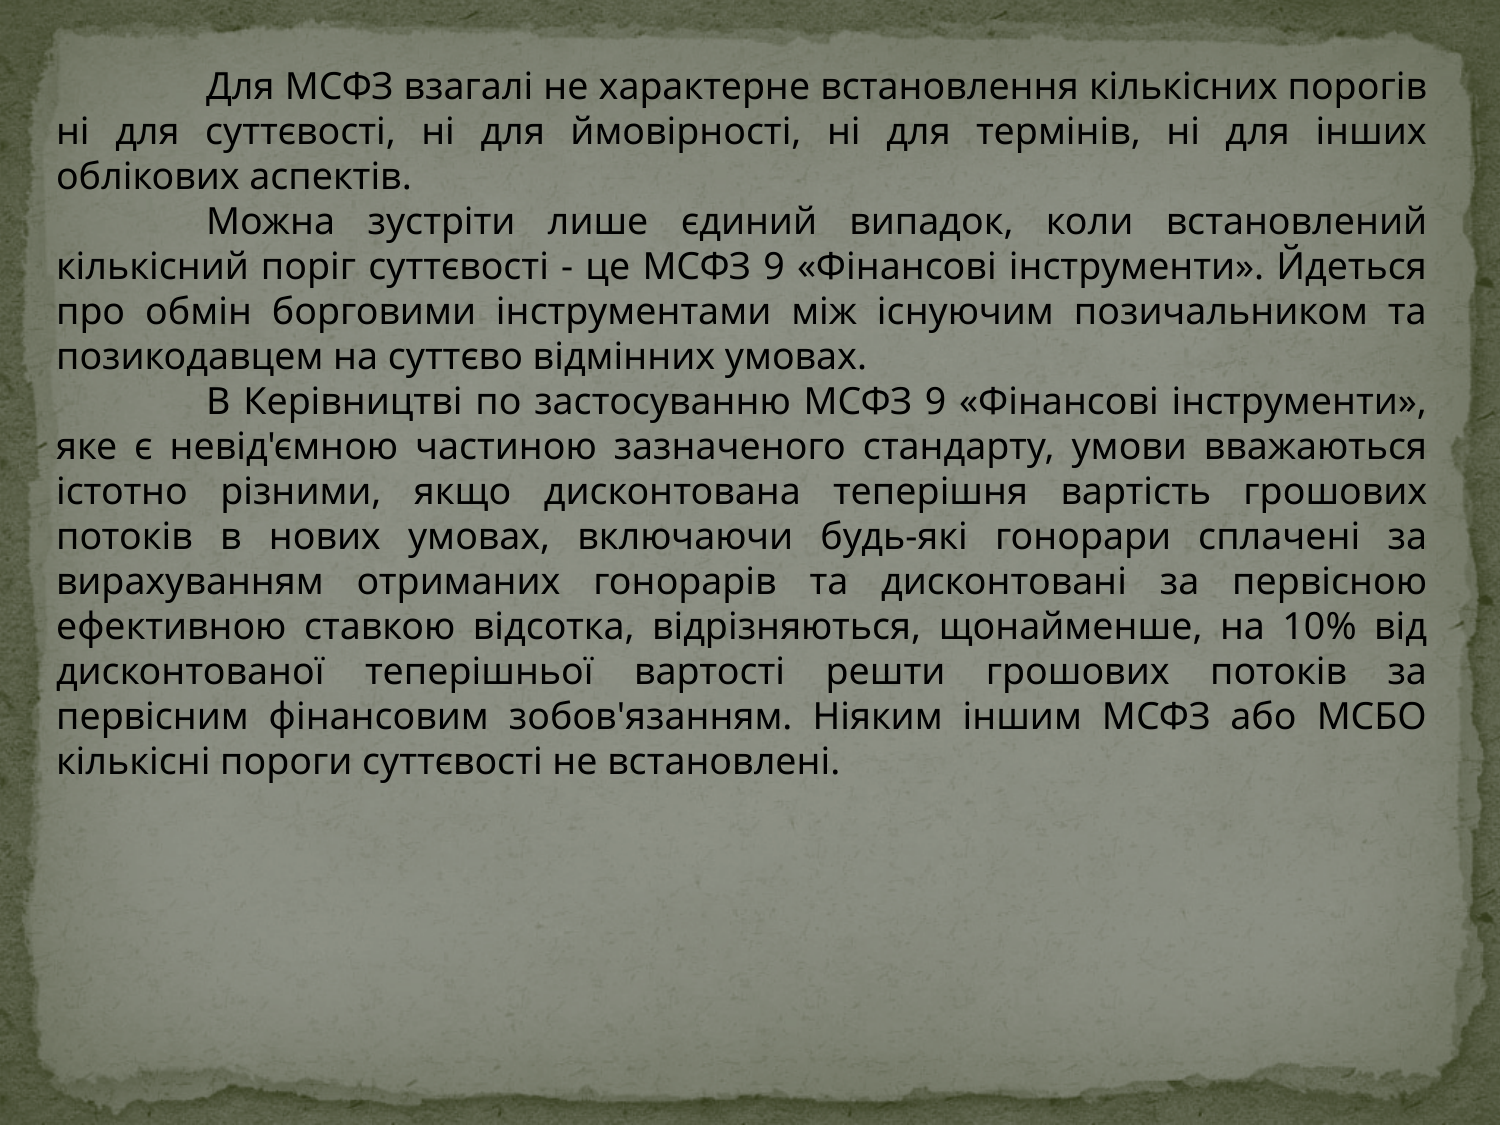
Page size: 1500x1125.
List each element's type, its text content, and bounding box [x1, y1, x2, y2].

text_box Для МСФЗ взагалі не характерне встановлення кількісних порогів ні для суттєвості, ні для ймовірності, ні для термінів, ні для інших облікових аспектів. Можна зустріти лише єдиний випадок, коли встановлений кількісний поріг суттєвості - це МСФЗ 9 «Фінансові інструменти». Йдеться про обмін борговими інструментами між існуючим позичальником та позикодавцем на суттєво відмінних умовах. В Керівництві по застосуванню МСФЗ 9 «Фінансові інструменти», яке є невід'ємною частиною зазначеного стандарту, умови вважаються істотно різними, якщо дисконтована теперішня вартість грошових потоків в нових умовах, включаючи будь-які гонорари сплачені за вирахуванням отриманих гонорарів та дисконтовані за первісною ефективною ставкою відсотка, відрізняються, щонайменше, на 10% від дисконтованої теперішньої вартості решти грошових потоків за первісним фінансовим зобов'язанням. Ніяким іншим МСФЗ або МСБО кількісні пороги суттєвості не встановлені. [41, 54, 1443, 790]
